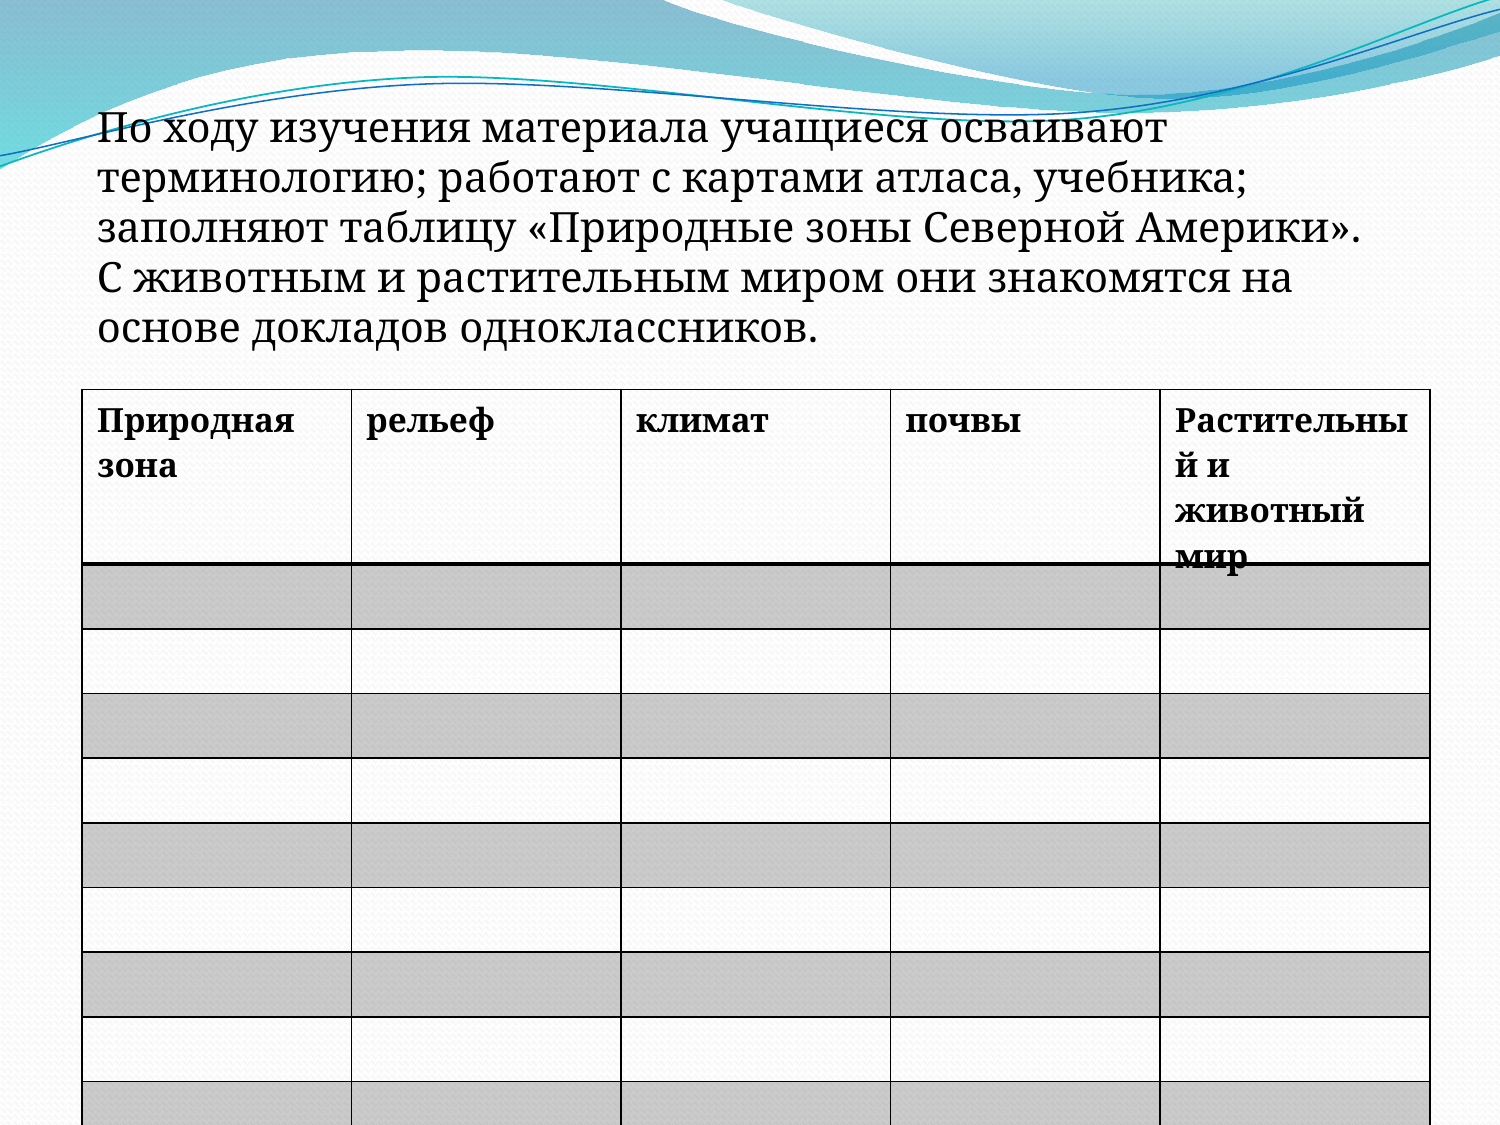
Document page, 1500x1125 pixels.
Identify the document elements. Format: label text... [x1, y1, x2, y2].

table_cell [622, 824, 890, 887]
table_header Природная зона [83, 390, 351, 562]
table_cell [622, 1082, 890, 1125]
table_cell [891, 566, 1159, 628]
table_cell [83, 630, 351, 693]
table_cell [352, 888, 620, 951]
table_cell [622, 759, 890, 822]
table_cell [83, 888, 351, 951]
table_cell [83, 953, 351, 1016]
table_header рельеф [352, 390, 620, 562]
table_cell [1161, 824, 1429, 887]
table_cell [83, 824, 351, 887]
table_header Растительный и животный мир [1161, 390, 1429, 562]
table_cell [891, 759, 1159, 822]
table_cell [1161, 1018, 1429, 1081]
table_cell [83, 759, 351, 822]
table_cell [83, 1082, 351, 1125]
table_cell [352, 694, 620, 757]
table_cell [622, 694, 890, 757]
table_cell [891, 953, 1159, 1016]
table_cell [622, 566, 890, 628]
table_cell [622, 1018, 890, 1081]
table_cell [1161, 953, 1429, 1016]
table_cell [622, 630, 890, 693]
table_cell [891, 1082, 1159, 1125]
table_cell [1161, 566, 1429, 628]
table_cell [352, 630, 620, 693]
table_header почвы [891, 390, 1159, 562]
table_header климат [622, 390, 890, 562]
text_box По ходу изучения материала учащиеся осваивают терминологию; работают с картами атласа, учебника; заполняют таблицу «Природные зоны Северной Америки». С животным и растительным миром они знакомятся на основе докладов одноклассников. [82, 93, 1454, 359]
table_cell [1161, 630, 1429, 693]
table_cell [83, 566, 351, 628]
table_cell [1161, 759, 1429, 822]
table_cell [352, 824, 620, 887]
table_cell [1161, 1082, 1429, 1125]
table_cell [83, 694, 351, 757]
table_cell [891, 694, 1159, 757]
table_cell [622, 888, 890, 951]
table_cell [83, 1018, 351, 1081]
table_cell [891, 630, 1159, 693]
table_cell [352, 759, 620, 822]
table_cell [1161, 888, 1429, 951]
table_cell [352, 953, 620, 1016]
table_cell [352, 566, 620, 628]
table_cell [1161, 694, 1429, 757]
table_cell [891, 1018, 1159, 1081]
table_cell [891, 888, 1159, 951]
table_cell [352, 1082, 620, 1125]
table_cell [891, 824, 1159, 887]
table_cell [622, 953, 890, 1016]
table_cell [352, 1018, 620, 1081]
